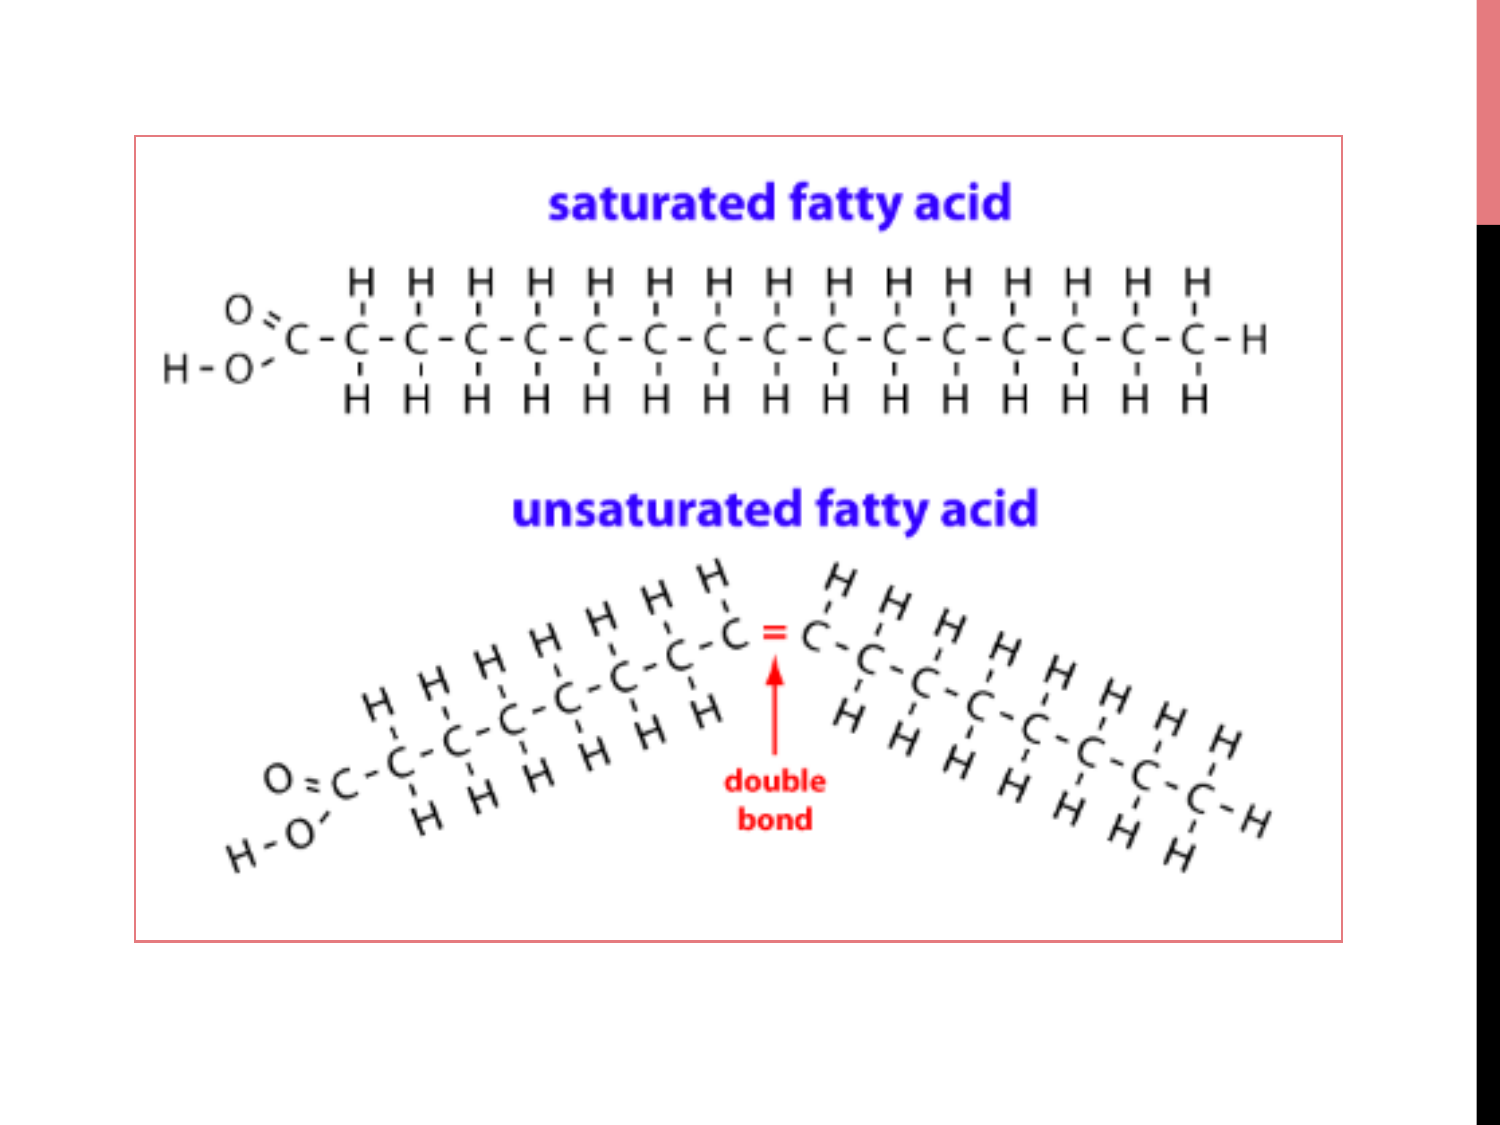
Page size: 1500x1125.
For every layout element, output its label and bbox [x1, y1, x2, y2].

picture [135, 136, 1342, 941]
